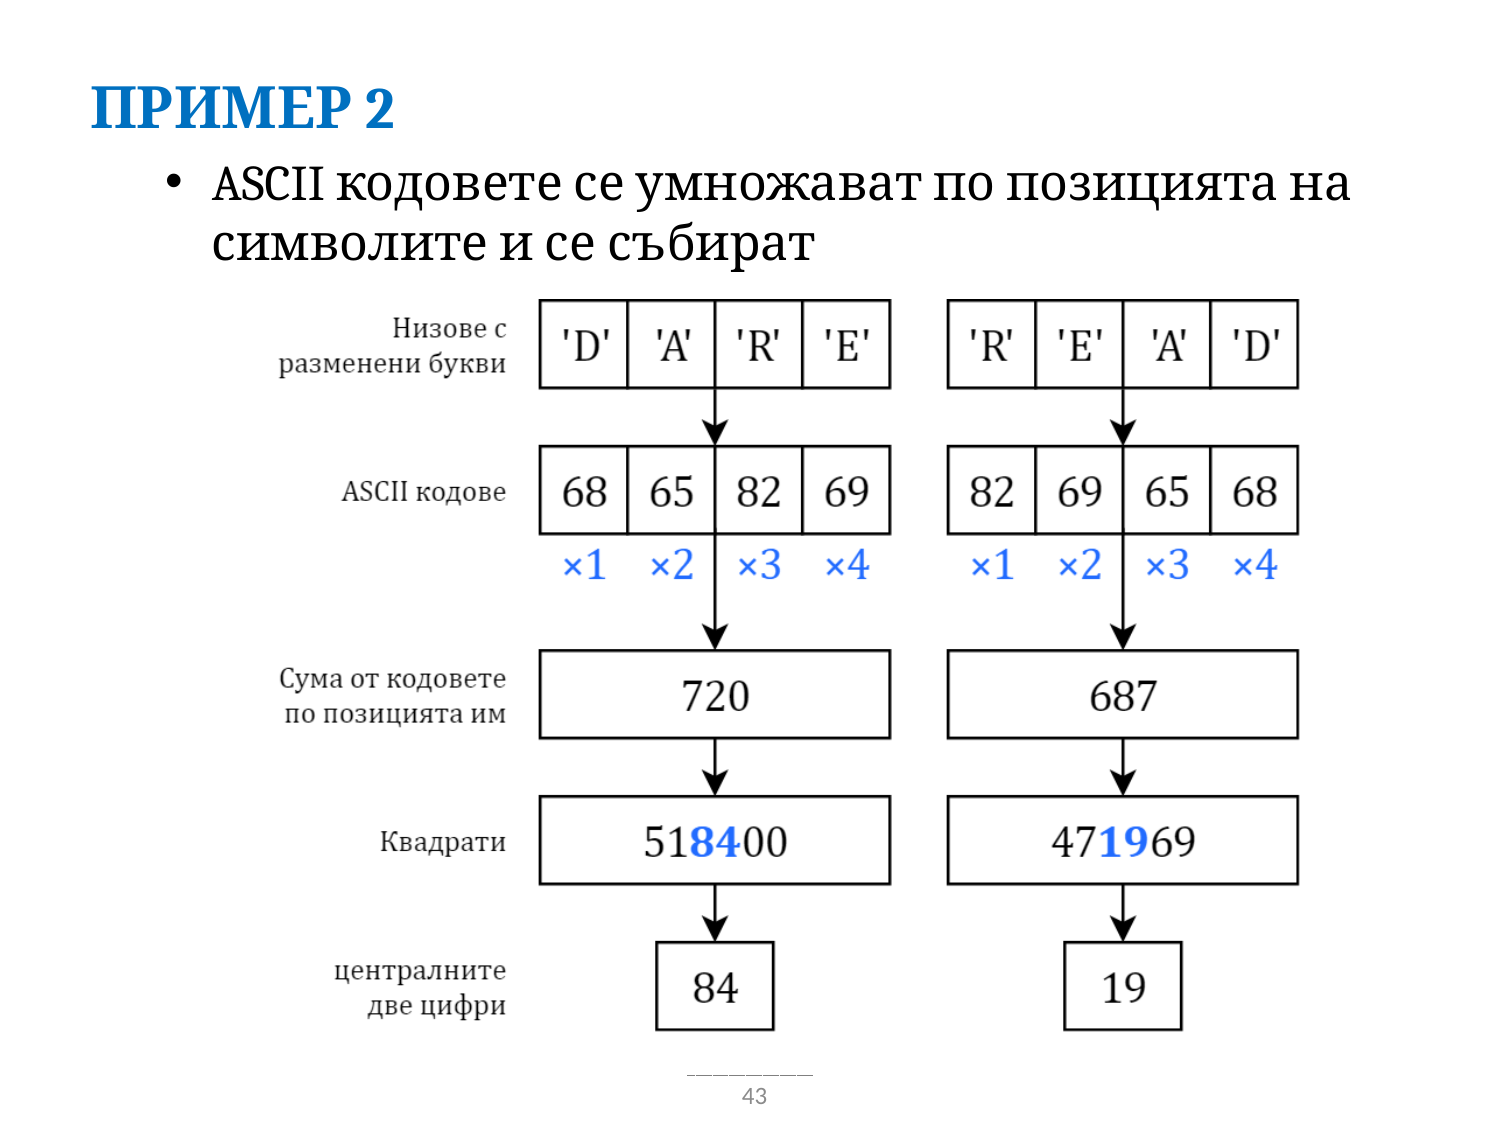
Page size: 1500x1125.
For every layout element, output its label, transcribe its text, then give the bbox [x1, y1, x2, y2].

list Пример 2 ASCII кодовете се умножават по позицията на символите и се събират [75, 62, 1450, 1063]
slide_number 43 [579, 1065, 930, 1125]
picture [189, 299, 1301, 1032]
